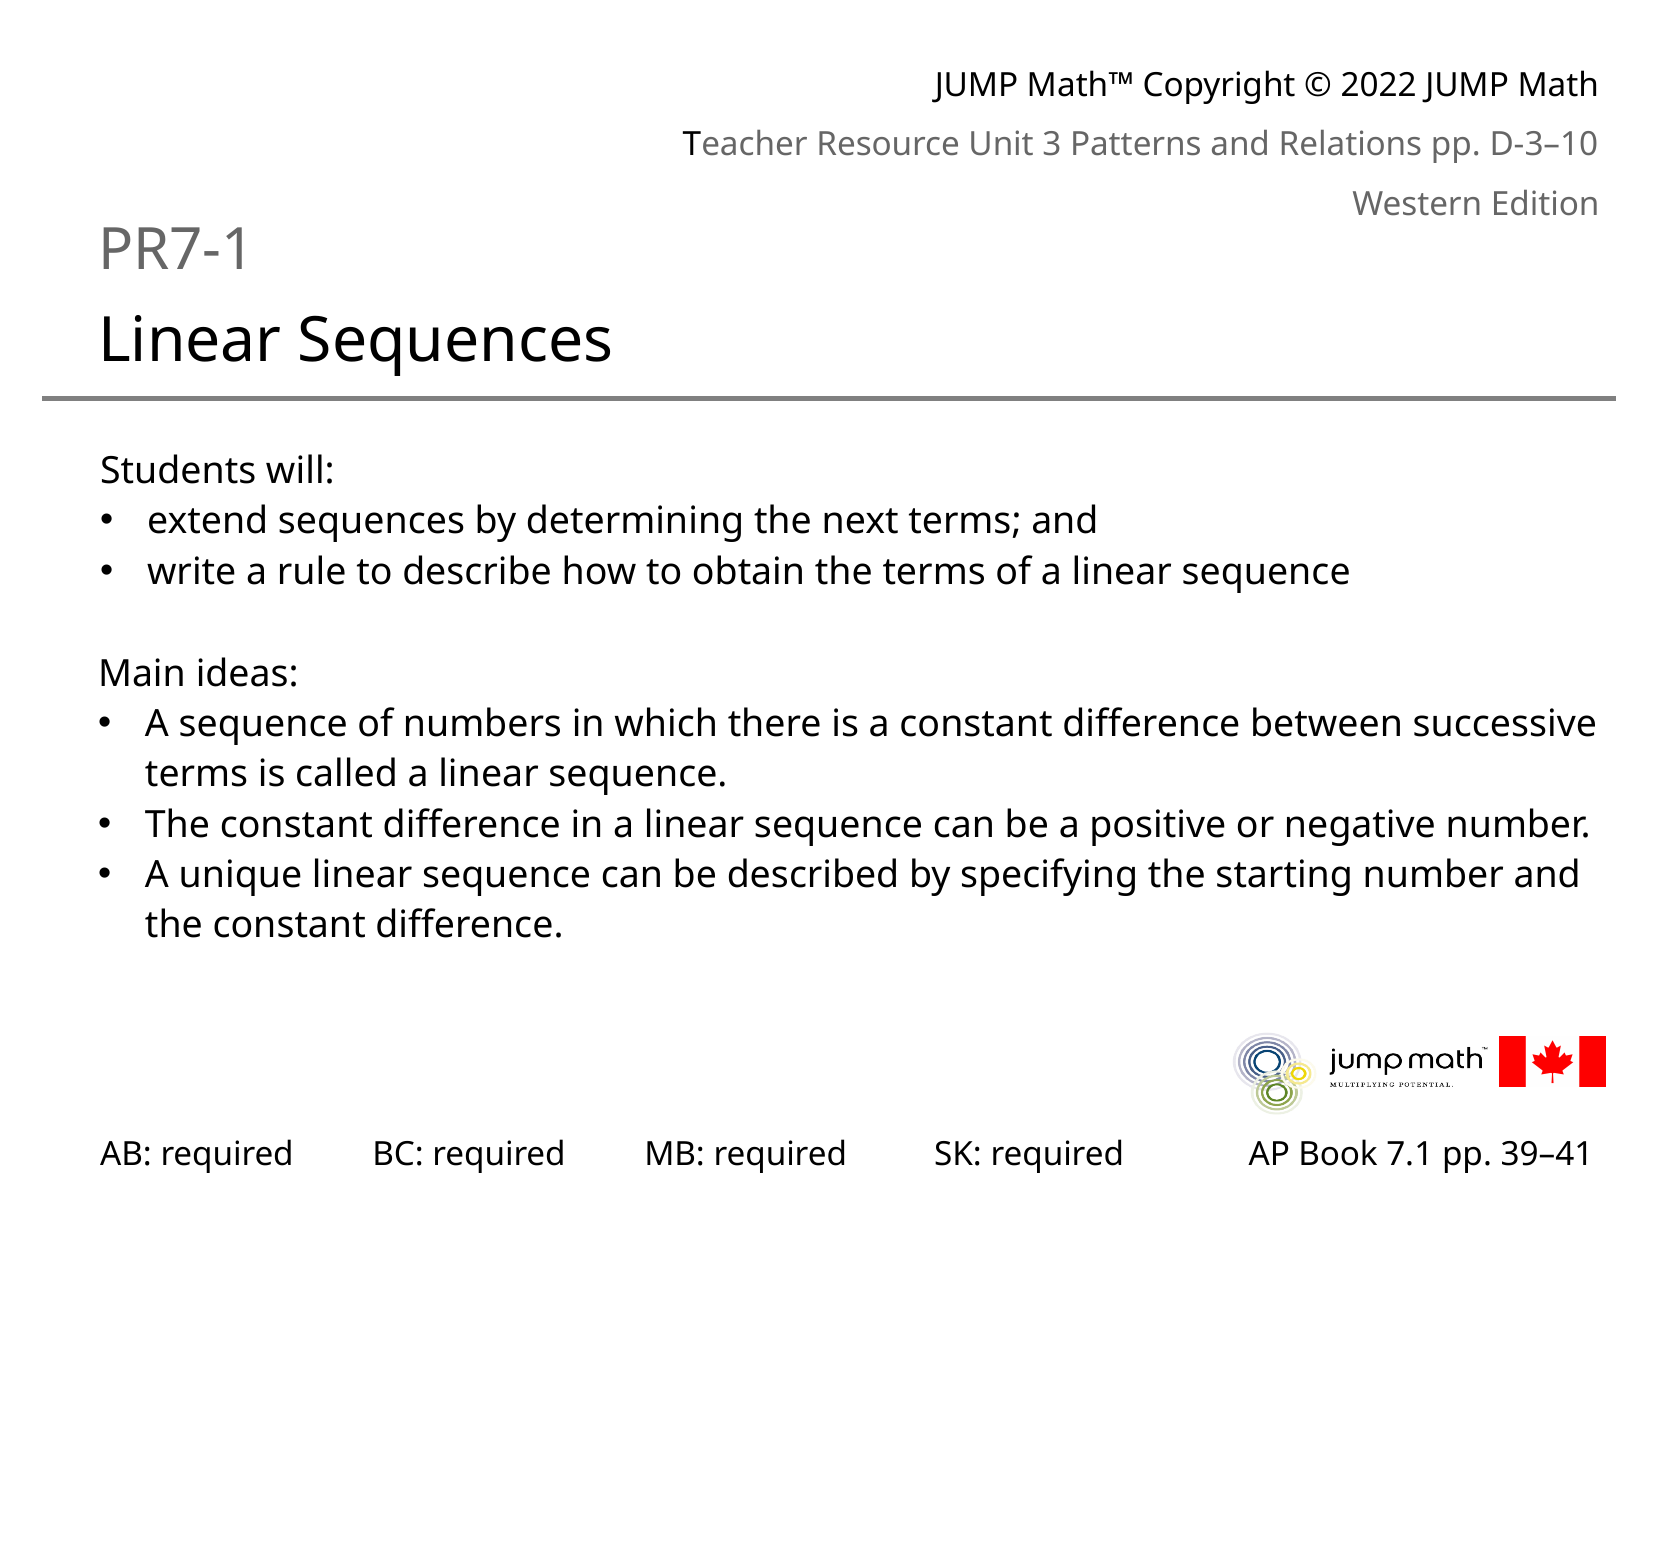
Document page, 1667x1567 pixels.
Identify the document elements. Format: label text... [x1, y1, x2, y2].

text_box JUMP Math™ Copyright © 2022 JUMP Math Teacher Resource Unit 3 Patterns and Relations pp. D-3–10 Western Edition [614, 35, 1615, 230]
text_box AB: required BC: required MB: required SK: required [85, 1124, 1220, 1180]
picture [1232, 1032, 1488, 1115]
text_box AP Book 7.1 pp. 39–41 [1220, 1124, 1609, 1180]
picture [1499, 1036, 1606, 1087]
text_box PR7-1 [83, 204, 333, 289]
text_box Main ideas: A sequence of numbers in which there is a constant difference between successive terms is called a linear sequence. The constant difference in a linear sequence can be a positive or negative number. A unique linear sequence can be described by specifying the starting number and the constant difference. [83, 635, 1637, 953]
text_box Linear Sequences [83, 291, 1363, 382]
text_box Students will: extend sequences by determining the next terms; and write a rule to describe how to obtain the terms of a linear sequence [85, 433, 1655, 600]
